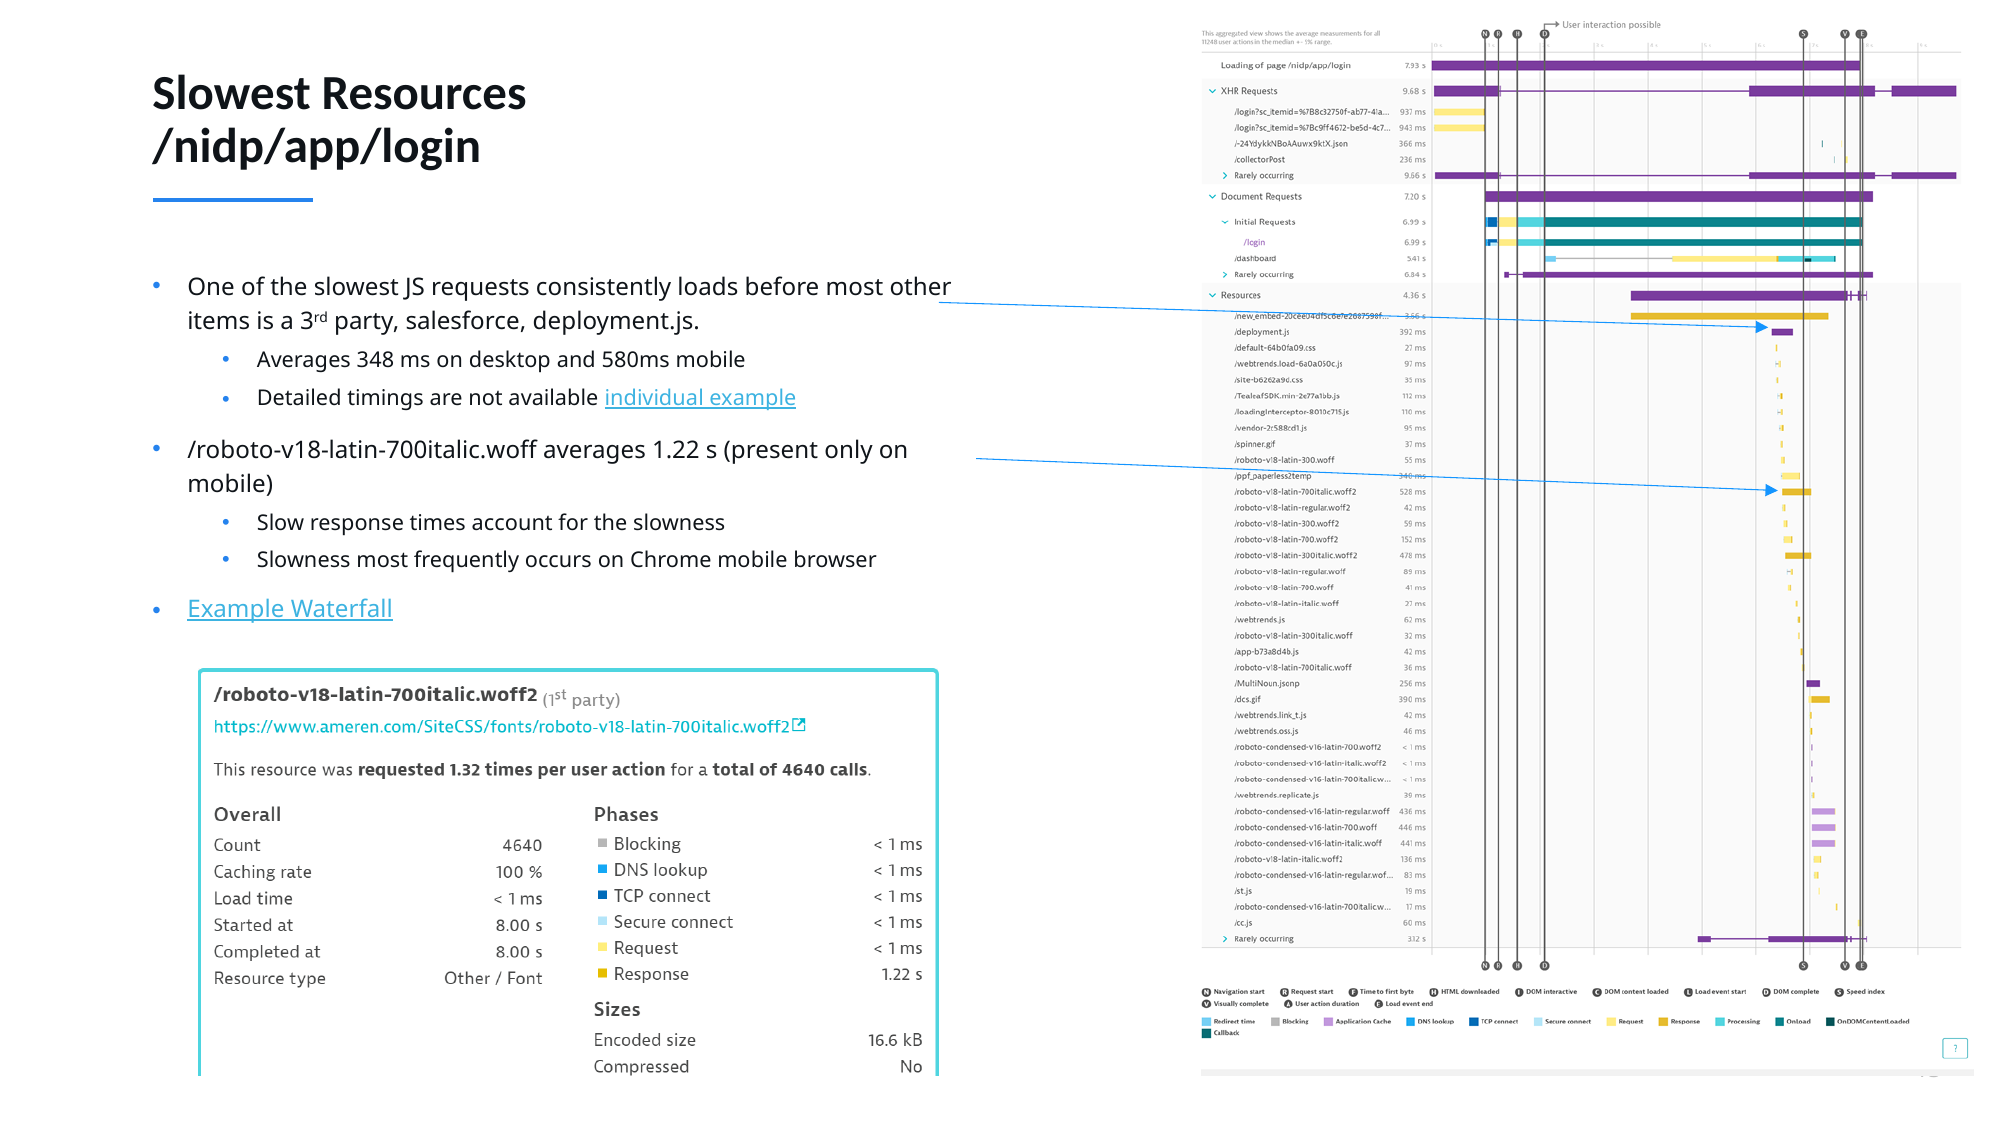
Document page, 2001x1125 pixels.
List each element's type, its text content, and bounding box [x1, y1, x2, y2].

list One of the slowest JS requests consistently loads before most other items is a 3rd party, salesforce, deployment.js. Averages 348 ms on desktop and 580ms mobile Detailed timings are not available individual example /roboto-v18-latin-700italic.woff averages 1.22 s (present only on mobile) Slow response times account for the slowness Slowness most frequently occurs on Chrome mobile browser Example Waterfall [137, 214, 1000, 636]
title Slowest Resources /nidp/app/login [137, 59, 878, 181]
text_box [938, 302, 1769, 328]
picture [198, 668, 939, 1076]
picture [1201, 12, 1974, 1076]
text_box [976, 458, 1778, 491]
